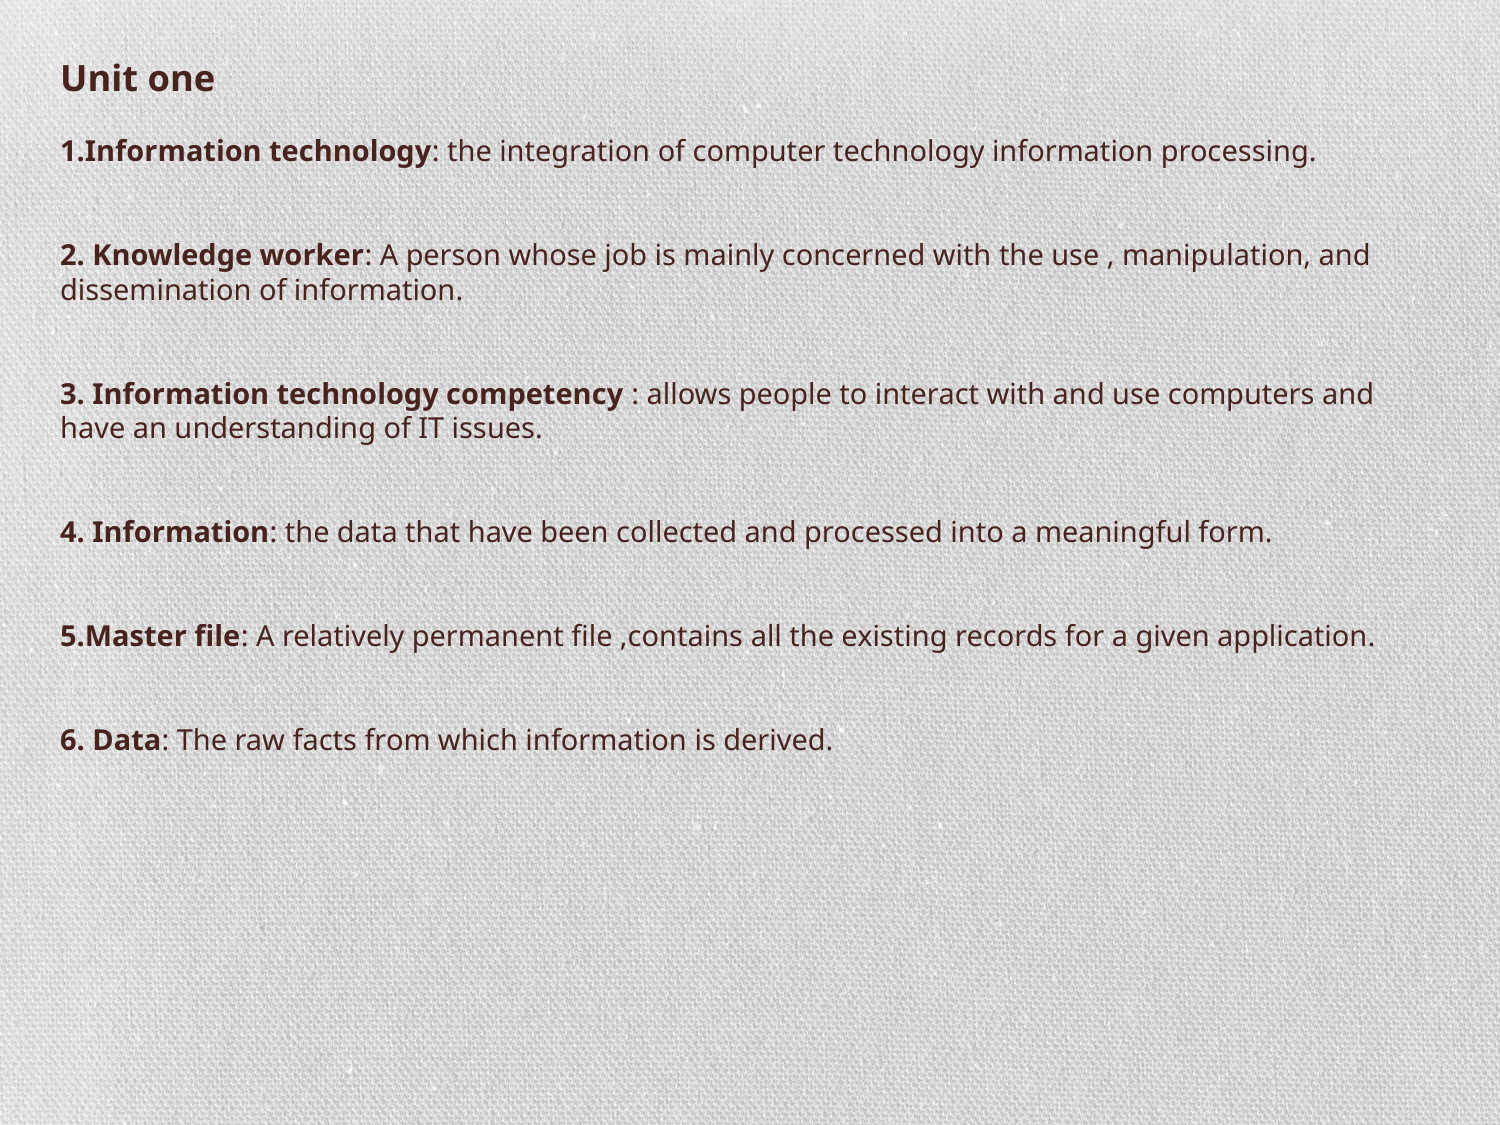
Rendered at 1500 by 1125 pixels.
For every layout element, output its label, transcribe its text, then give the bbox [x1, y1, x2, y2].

title Unit one 1.Information technology: the integration of computer technology information processing. 2. Knowledge worker: A person whose job is mainly concerned with the use , manipulation, and dissemination of information. 3. Information technology competency : allows people to interact with and use computers and have an understanding of IT issues. 4. Information: the data that have been collected and processed into a meaningful form. 5.Master file: A relatively permanent file ,contains all the existing records for a given application. 6. Data: The raw facts from which information is derived. [45, 37, 1455, 1075]
